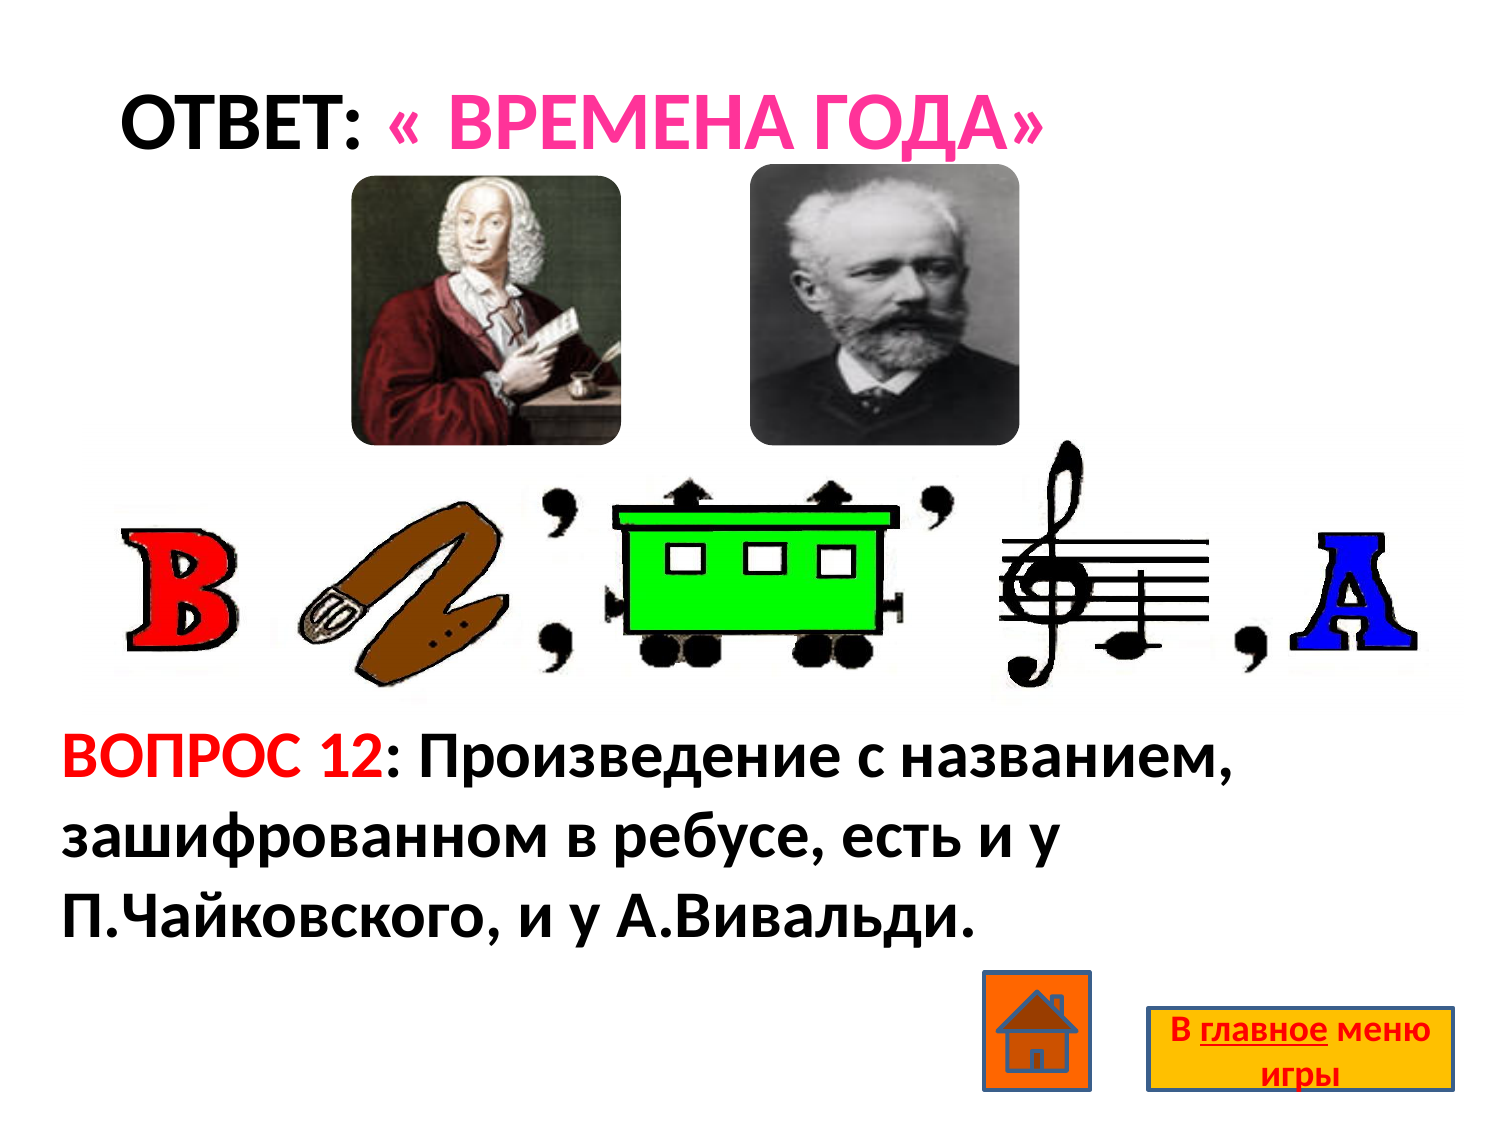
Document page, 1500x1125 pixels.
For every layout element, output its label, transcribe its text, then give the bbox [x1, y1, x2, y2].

text_box [982, 970, 1092, 1092]
text_box ОТВЕТ: « ВРЕМЕНА ГОДА» [105, 58, 1137, 174]
text_box ВОПРОС 12: Произведение с названием, зашифрованном в ребусе, есть и у П.Чайковского, и у А.Вивальди. [46, 703, 1500, 958]
text_box В главное меню игры [1146, 1006, 1455, 1092]
picture [81, 163, 1465, 716]
